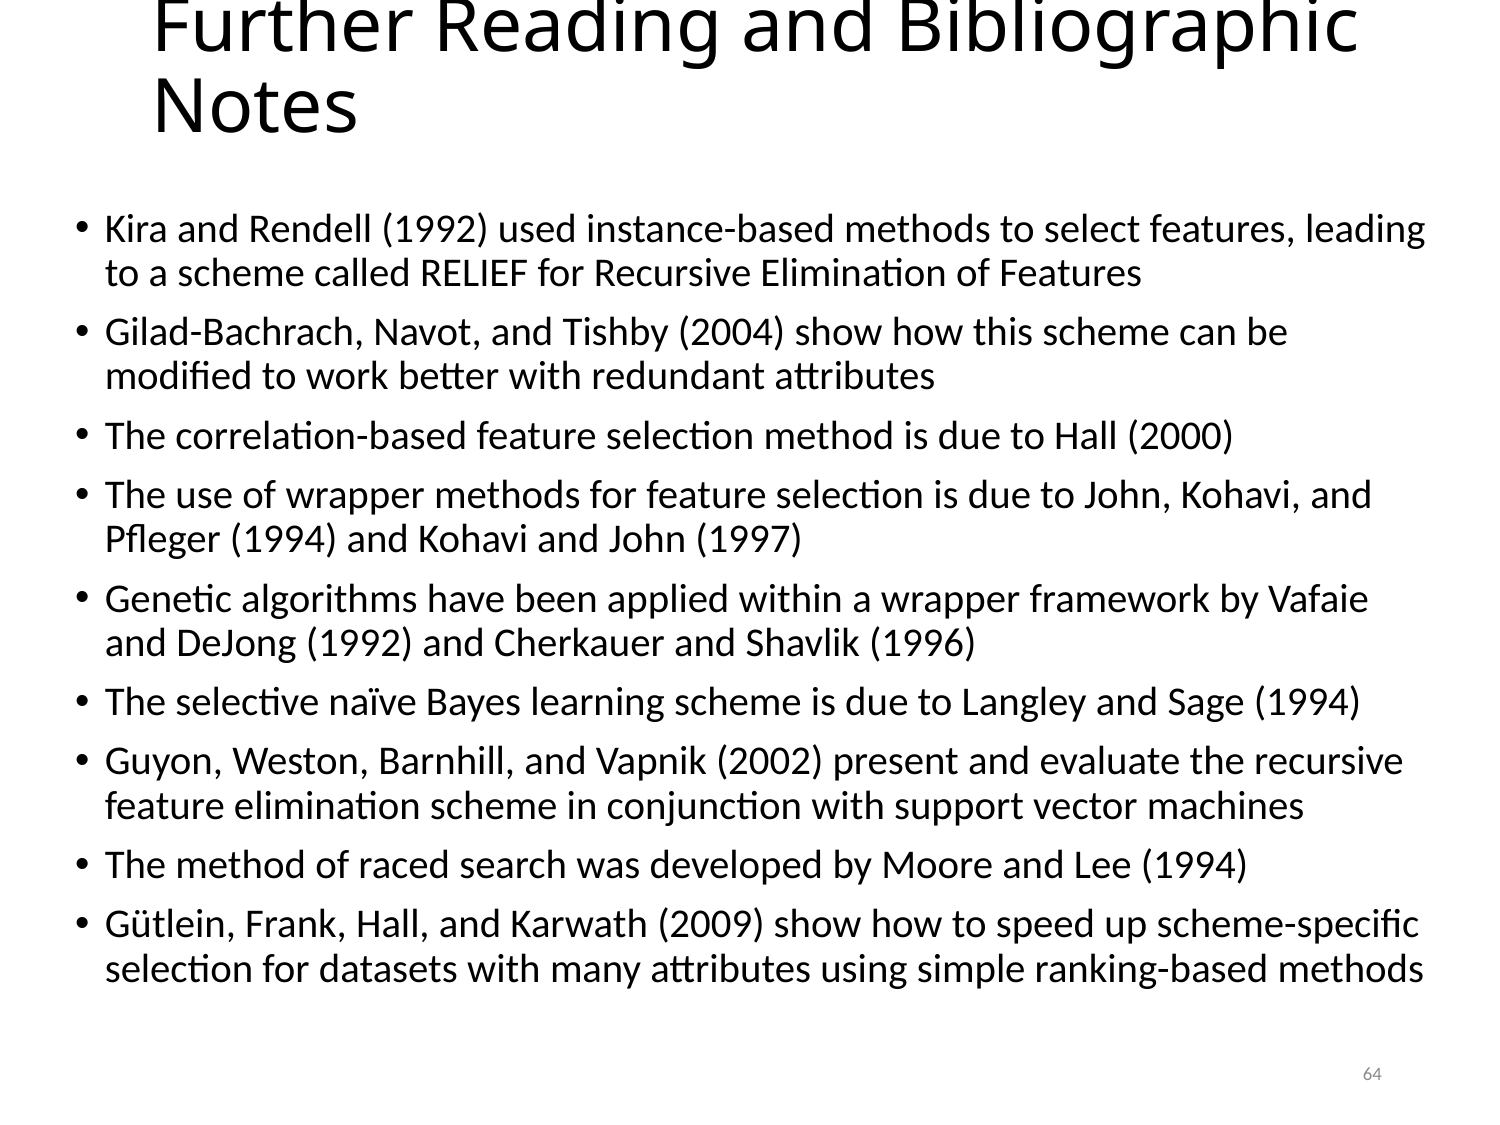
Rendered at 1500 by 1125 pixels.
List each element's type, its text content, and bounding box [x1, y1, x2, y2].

slide_number 64 [1059, 1042, 1397, 1103]
list Kira and Rendell (1992) used instance-based methods to select features, leading to a scheme called RELIEF for Recursive Elimination of Features Gilad-Bachrach, Navot, and Tishby (2004) show how this scheme can be modified to work better with redundant attributes The correlation-based feature selection method is due to Hall (2000) The use of wrapper methods for feature selection is due to John, Kohavi, and Pfleger (1994) and Kohavi and John (1997) Genetic algorithms have been applied within a wrapper framework by Vafaie and DeJong (1992) and Cherkauer and Shavlik (1996) The selective naïve Bayes learning scheme is due to Langley and Sage (1994) Guyon, Weston, Barnhill, and Vapnik (2002) present and evaluate the recursive feature elimination scheme in conjunction with support vector machines The method of raced search was developed by Moore and Lee (1994) Gütlein, Frank, Hall, and Karwath (2009) show how to speed up scheme-specific selection for datasets with many attributes using simple ranking-based methods [60, 199, 1447, 1014]
title Further Reading and Bibliographic Notes [136, 10, 1397, 126]
